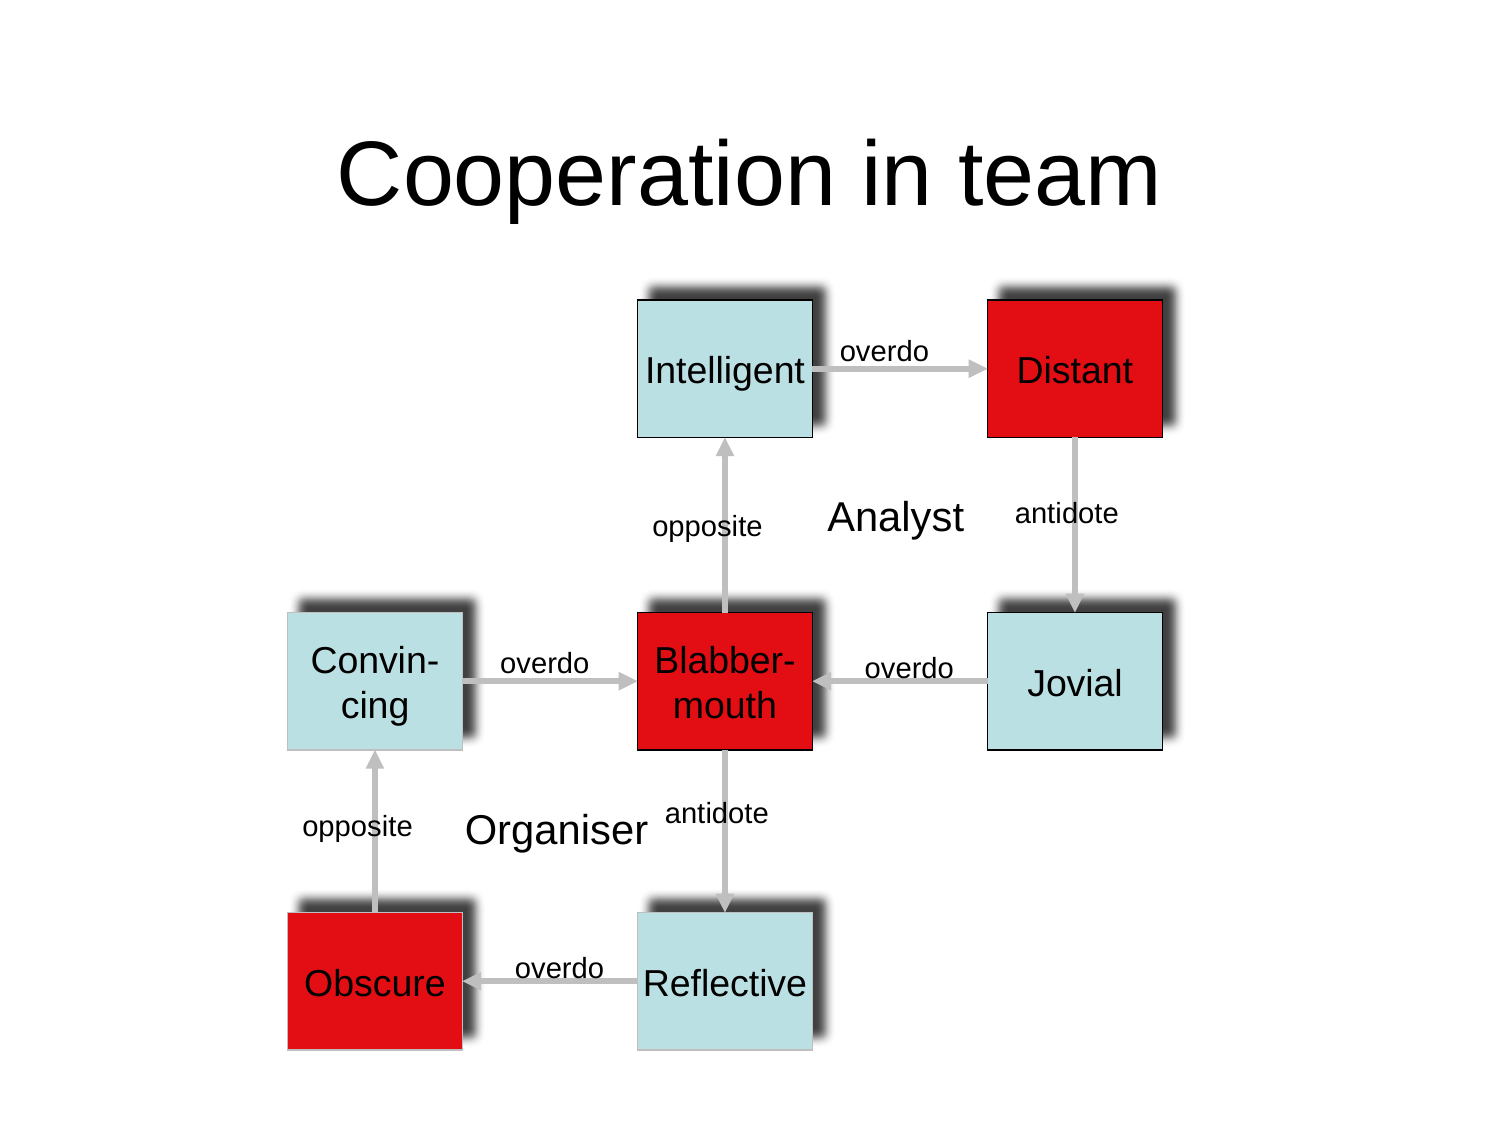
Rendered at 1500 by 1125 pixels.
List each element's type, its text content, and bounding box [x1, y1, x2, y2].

text_box antidote [1079, 487, 1134, 538]
title Cooperation in team [112, 75, 1388, 263]
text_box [287, 612, 813, 1051]
text_box opposite [729, 499, 778, 550]
text_box Intelligent [637, 299, 813, 438]
text_box overdo [849, 641, 970, 680]
text_box Jovial [987, 612, 1163, 750]
text_box antidote [1000, 487, 1070, 538]
text_box opposite [637, 499, 720, 550]
text_box Analyst [812, 482, 980, 548]
text_box Distant [987, 299, 1163, 438]
text_box overdo [824, 324, 945, 368]
